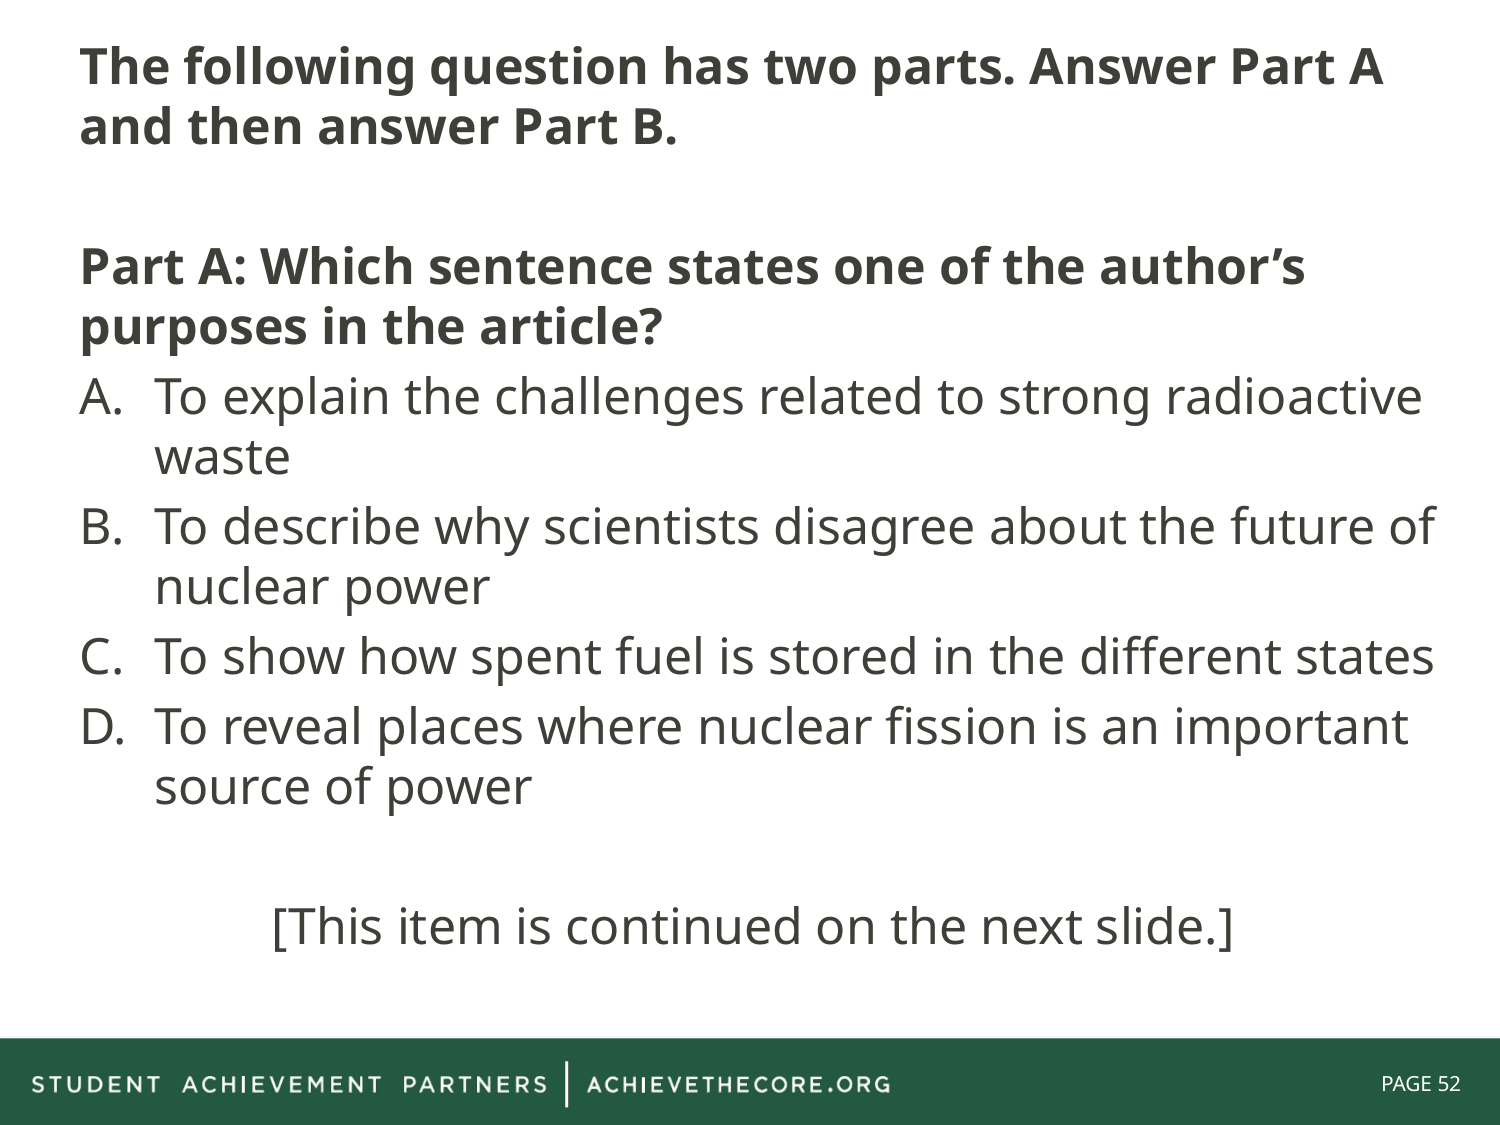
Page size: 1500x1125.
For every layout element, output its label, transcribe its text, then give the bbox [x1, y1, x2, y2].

list The following question has two parts. Answer Part A and then answer Part B. Part A: Which sentence states one of the author’s purposes in the article? To explain the challenges related to strong radioactive waste To describe why scientists disagree about the future of nuclear power To show how spent fuel is stored in the different states To reveal places where nuclear fission is an important source of power [This item is continued on the next slide.] [64, 26, 1457, 1005]
